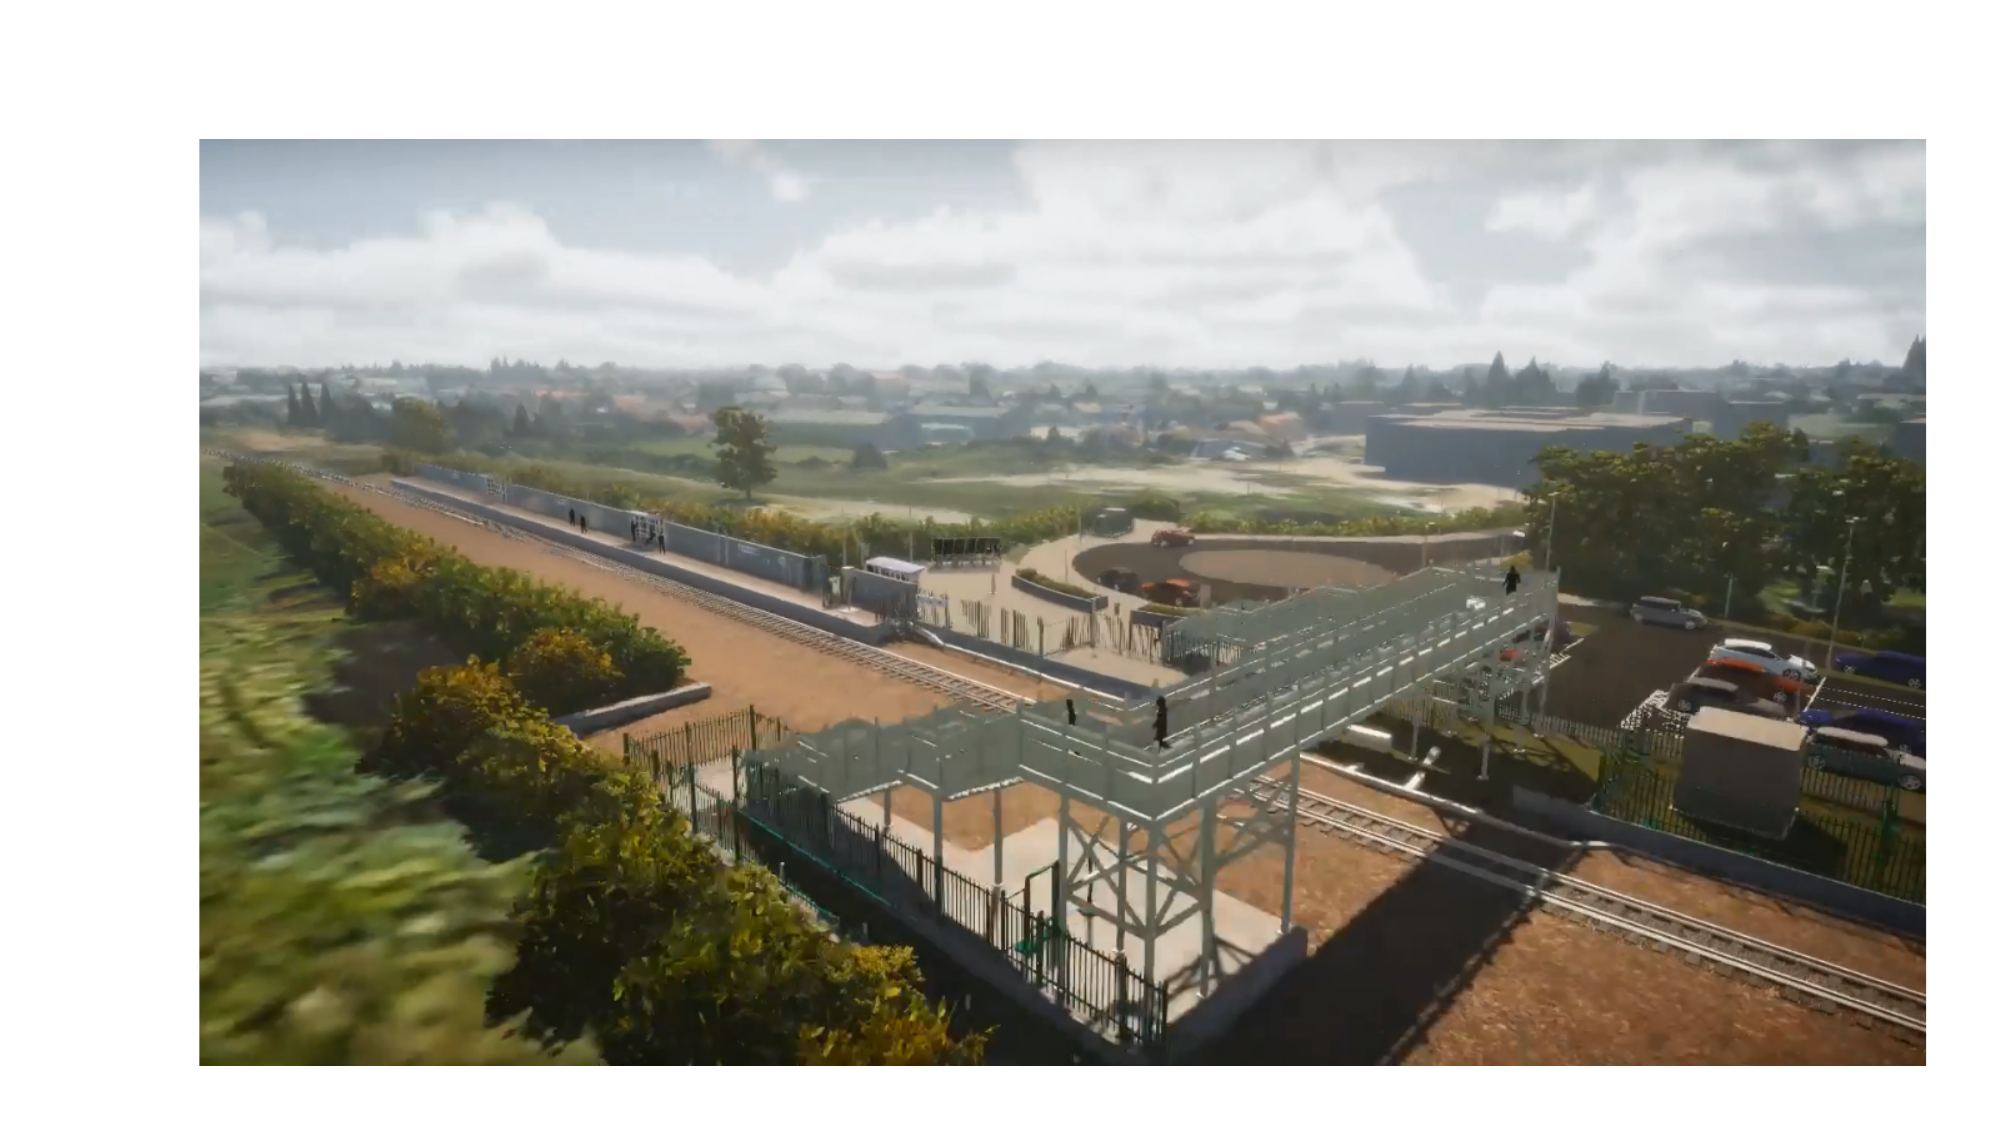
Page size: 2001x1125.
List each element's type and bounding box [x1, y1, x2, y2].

picture [199, 138, 1927, 1066]
